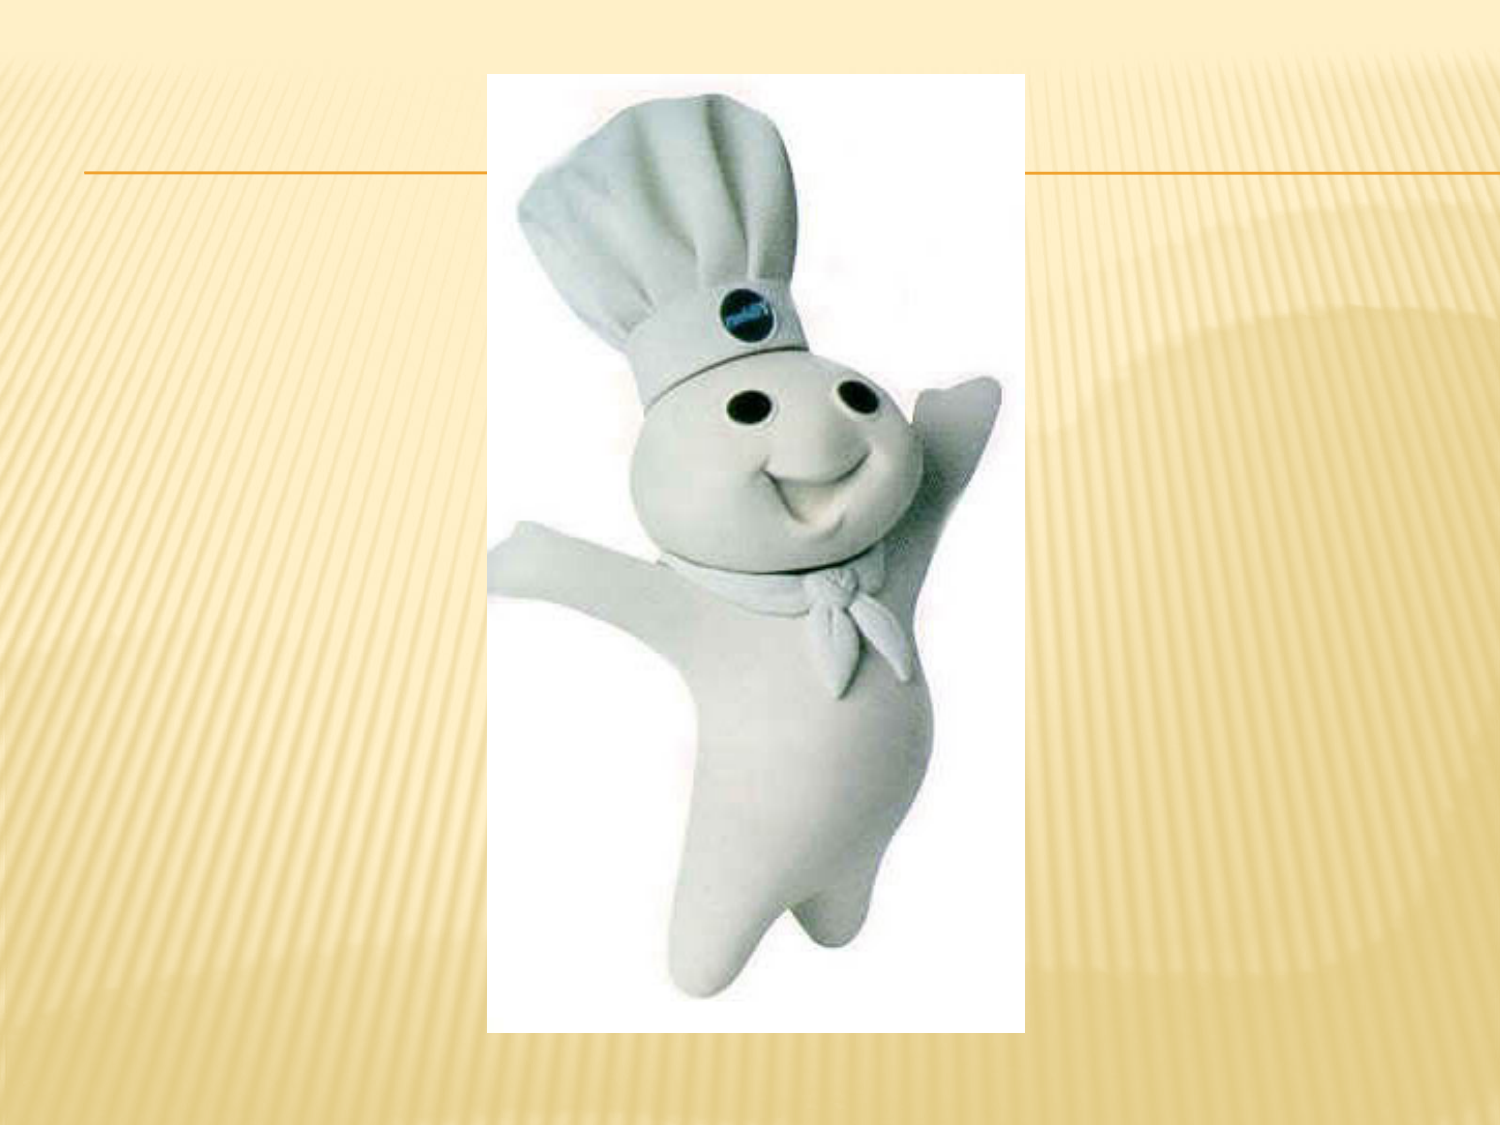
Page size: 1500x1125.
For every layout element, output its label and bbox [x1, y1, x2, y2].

picture [487, 74, 1026, 1033]
